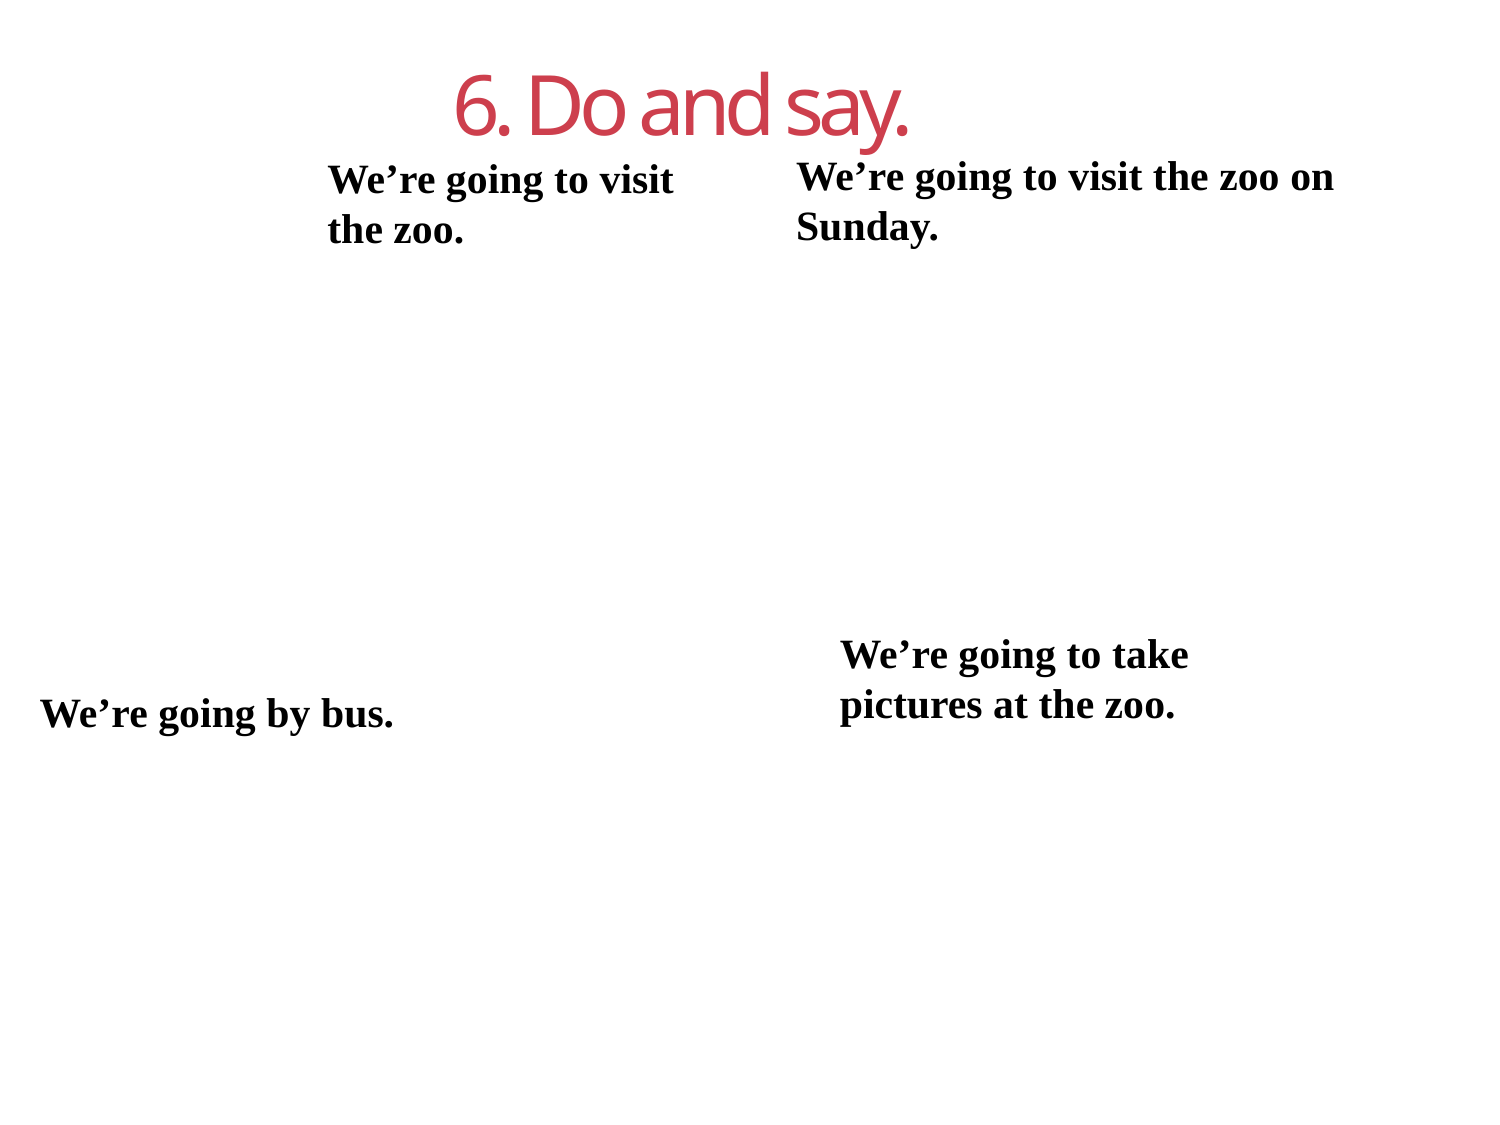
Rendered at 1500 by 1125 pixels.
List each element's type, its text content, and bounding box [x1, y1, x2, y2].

text_box We’re going by bus. [24, 678, 413, 744]
text_box 6. Do and say. [437, 44, 1210, 160]
text_box We’re going to visit the zoo on Sunday. [781, 141, 1435, 257]
text_box We’re going to visit the zoo. [312, 144, 754, 260]
text_box We’re going to take pictures at the zoo. [824, 619, 1213, 735]
